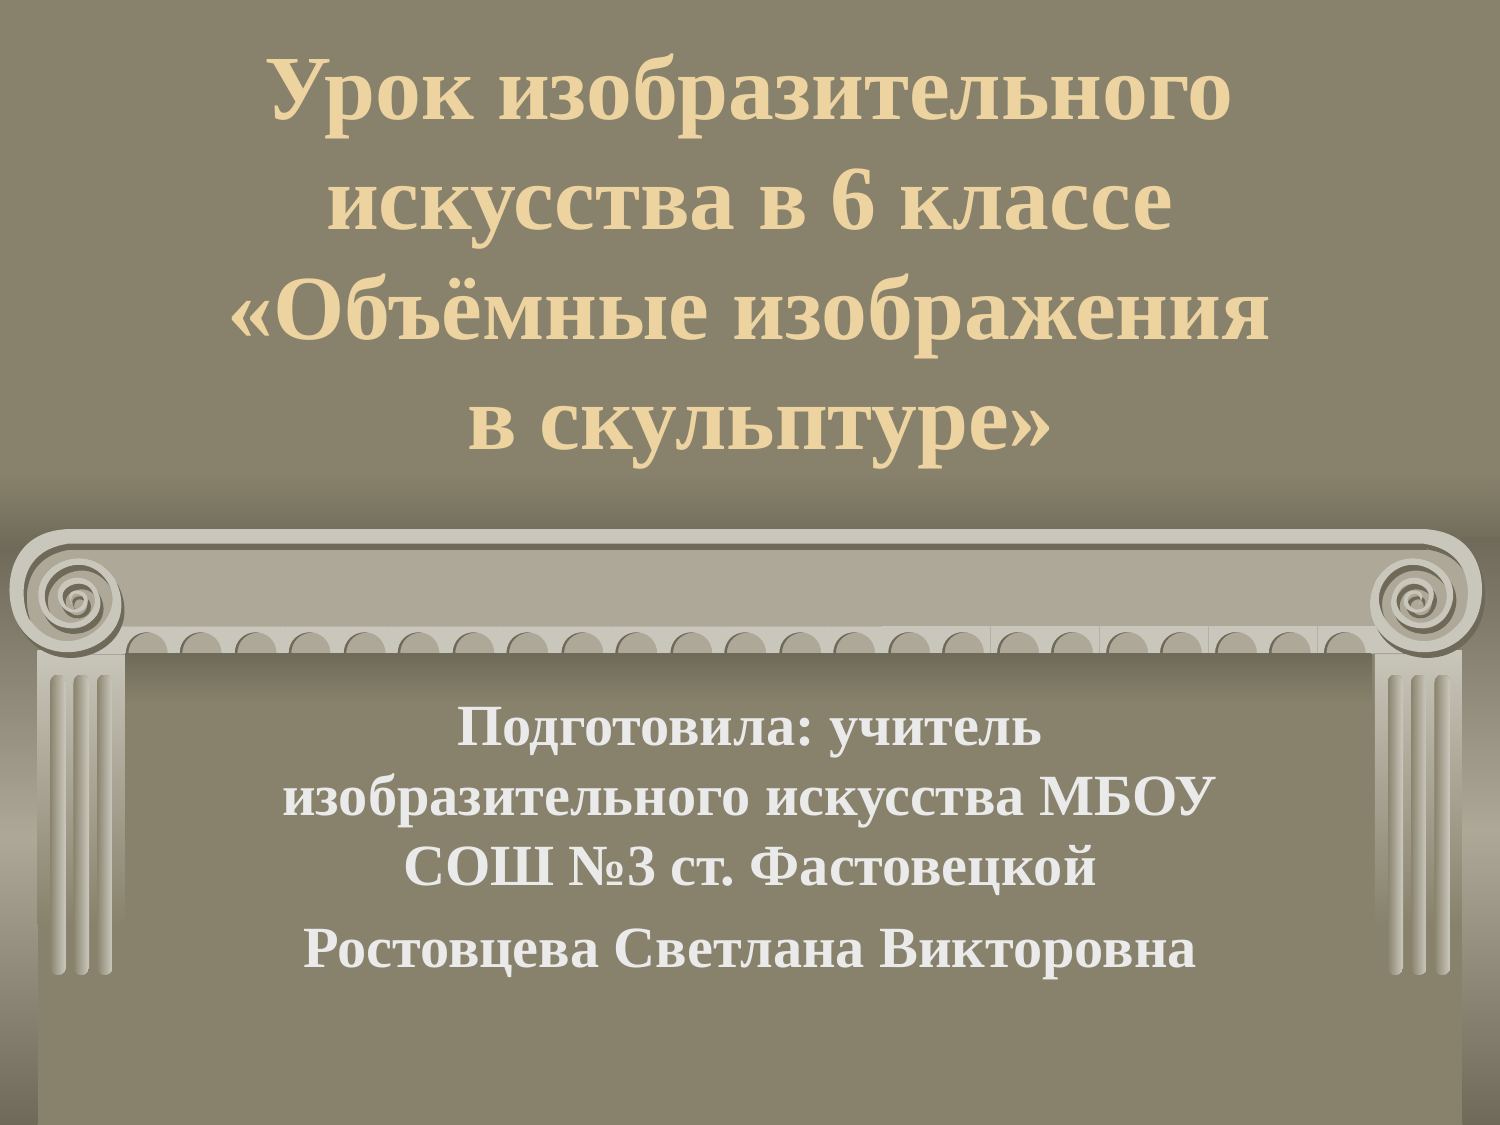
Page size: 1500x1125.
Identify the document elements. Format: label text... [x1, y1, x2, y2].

subtitle Подготовила: учитель изобразительного искусства МБОУ СОШ №3 ст. Фастовецкой Ростовцева Светлана Викторовна [224, 679, 1276, 1032]
title Урок изобразительного искусства в 6 классе «Объёмные изображения в скульптуре» [112, 0, 1388, 476]
